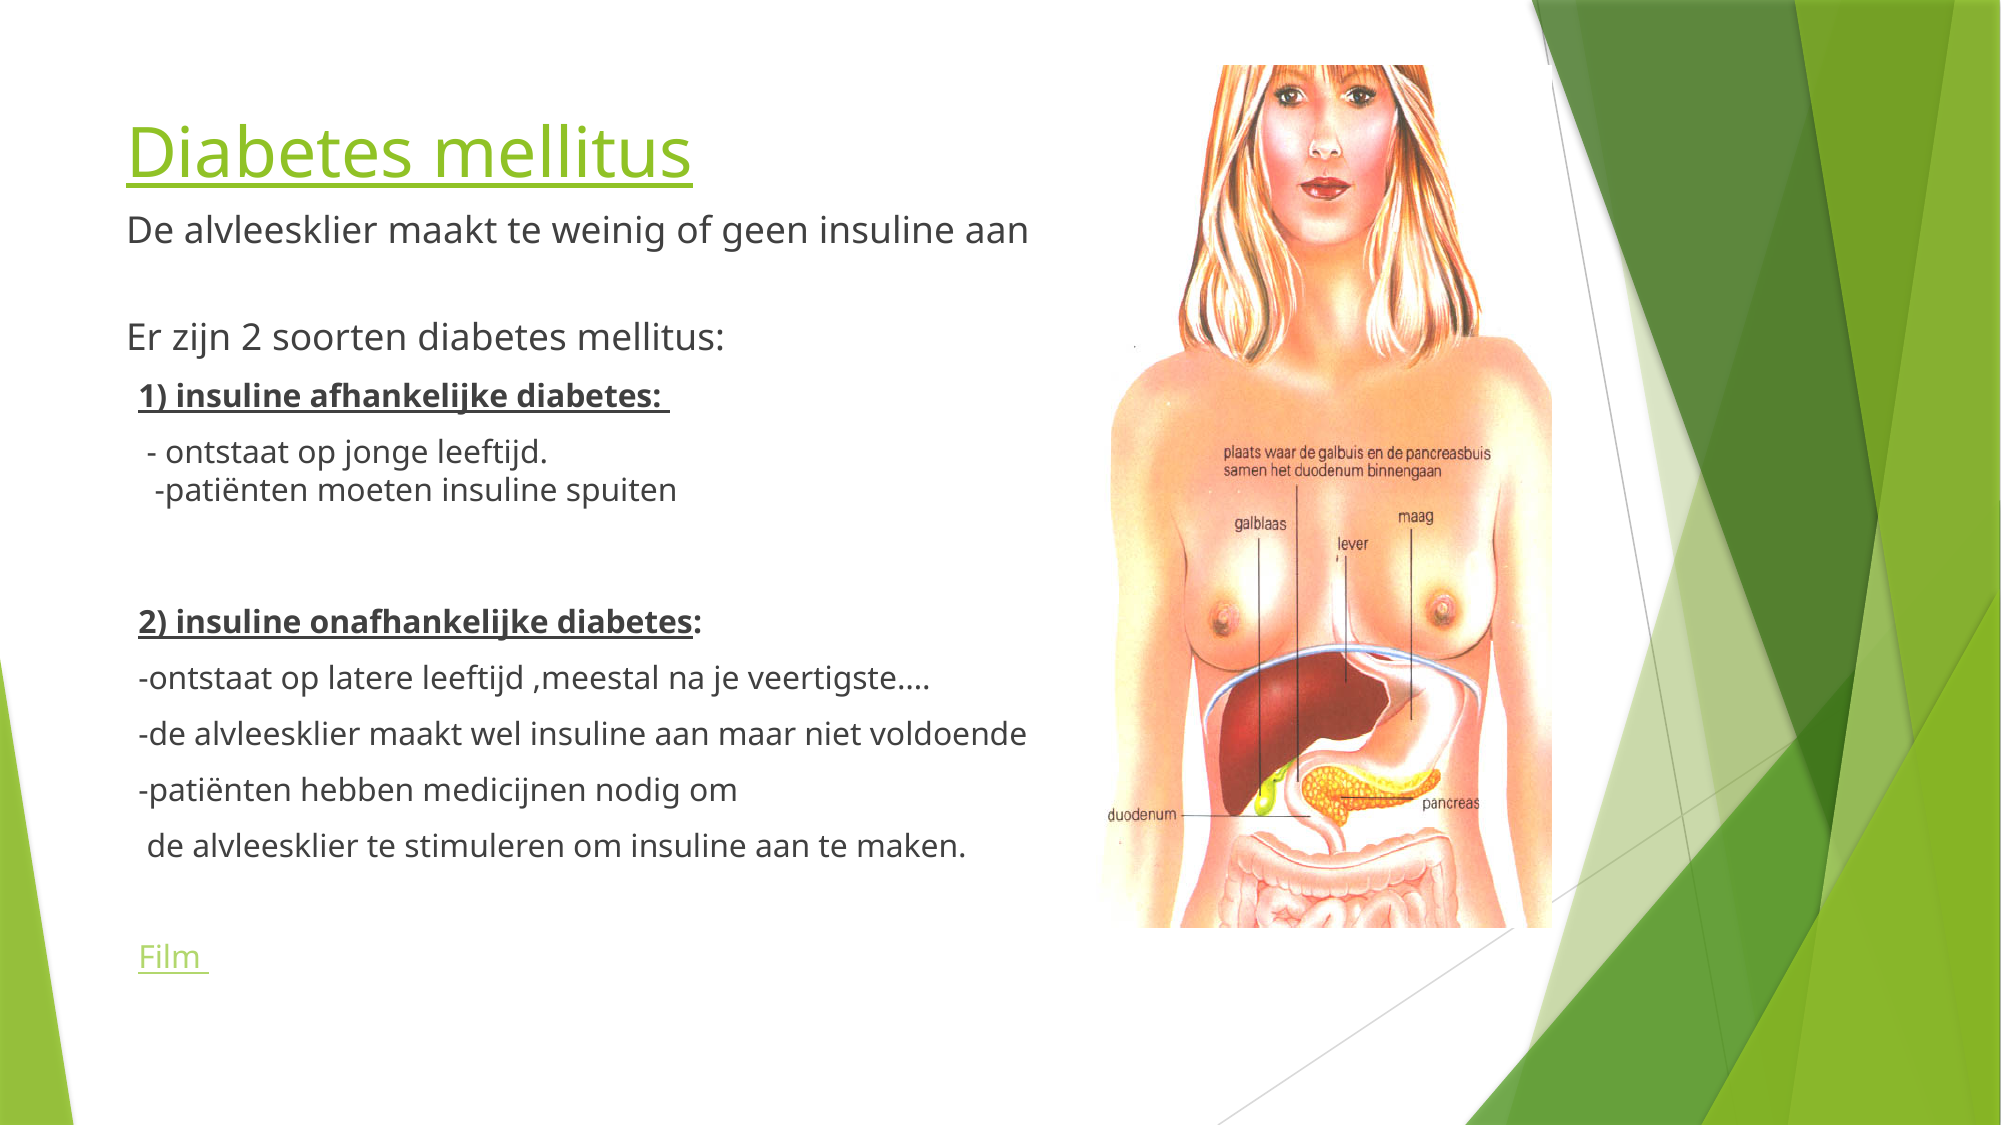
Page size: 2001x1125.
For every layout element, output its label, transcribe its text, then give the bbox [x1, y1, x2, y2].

picture [1095, 64, 1553, 928]
title Diabetes mellitus [111, 99, 1090, 199]
list De alvleesklier maakt te weinig of geen insuline aan Er zijn 2 soorten diabetes mellitus: 1) insuline afhankelijke diabetes: - ontstaat op jonge leeftijd. -patiënten moeten insuline spuiten 2) insuline onafhankelijke diabetes: -ontstaat op latere leeftijd ,meestal na je veertigste…. -de alvleesklier maakt wel insuline aan maar niet voldoende -patiënten hebben medicijnen nodig om de alvleesklier te stimuleren om insuline aan te maken. Film [111, 199, 1522, 992]
